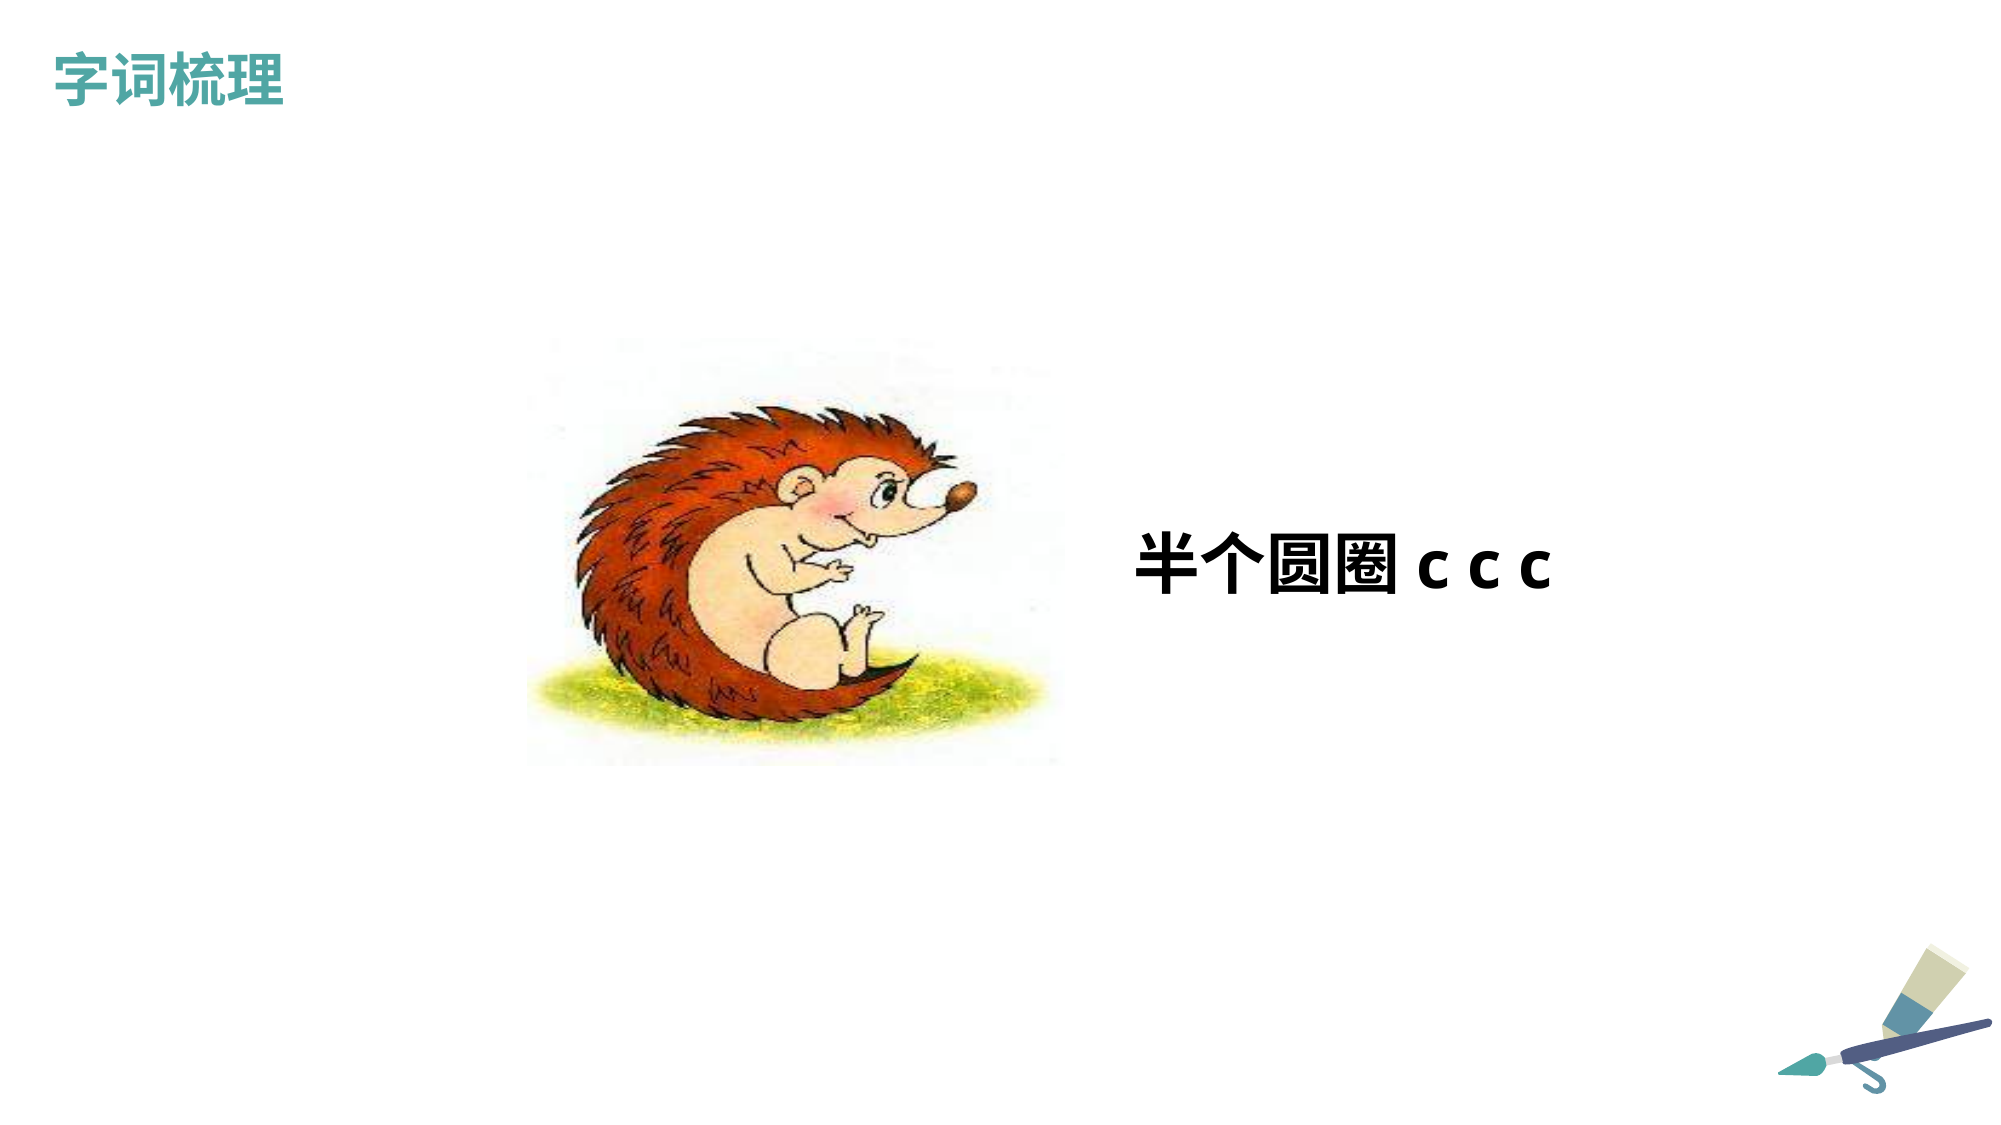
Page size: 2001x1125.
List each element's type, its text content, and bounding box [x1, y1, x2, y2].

text_box 半个圆圈c c c [1118, 514, 2000, 610]
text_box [1811, 945, 1974, 1125]
text_box 字词梳理 [37, 35, 301, 121]
picture [527, 338, 1065, 766]
